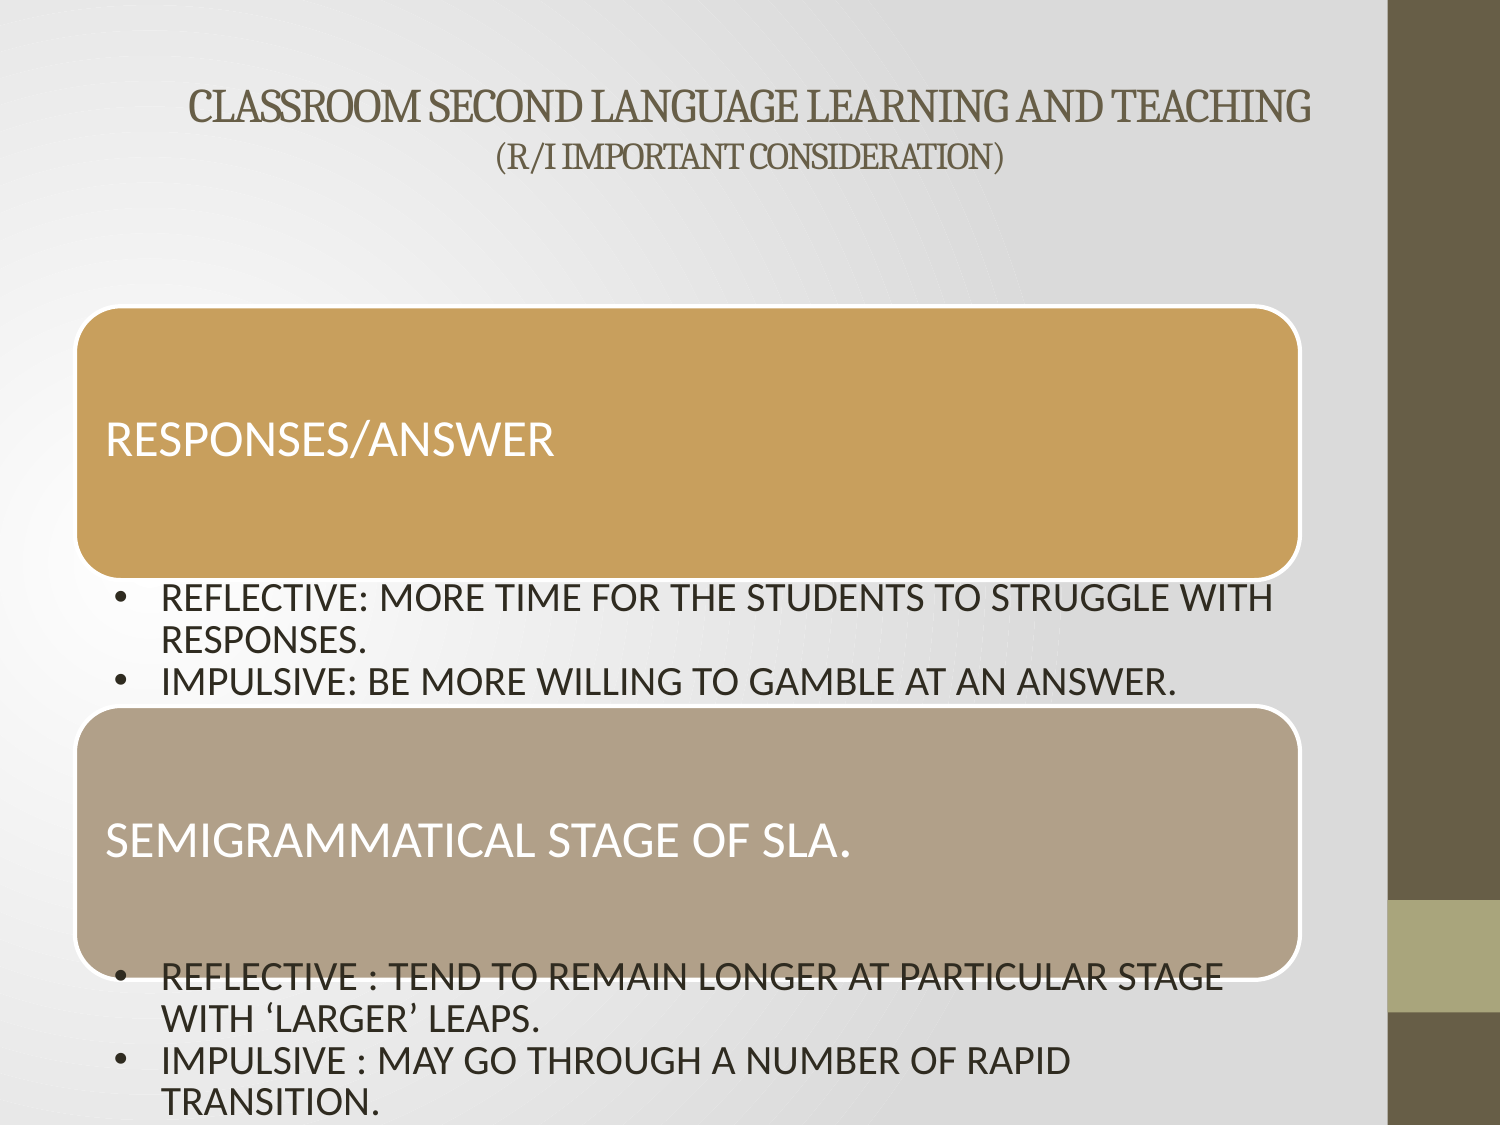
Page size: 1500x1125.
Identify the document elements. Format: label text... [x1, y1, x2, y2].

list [74, 305, 1301, 1107]
title CLASSROOM SECOND LANGUAGE LEARNING AND TEACHING (R/I IMPORTANT CONSIDERATION) [165, 66, 1335, 218]
